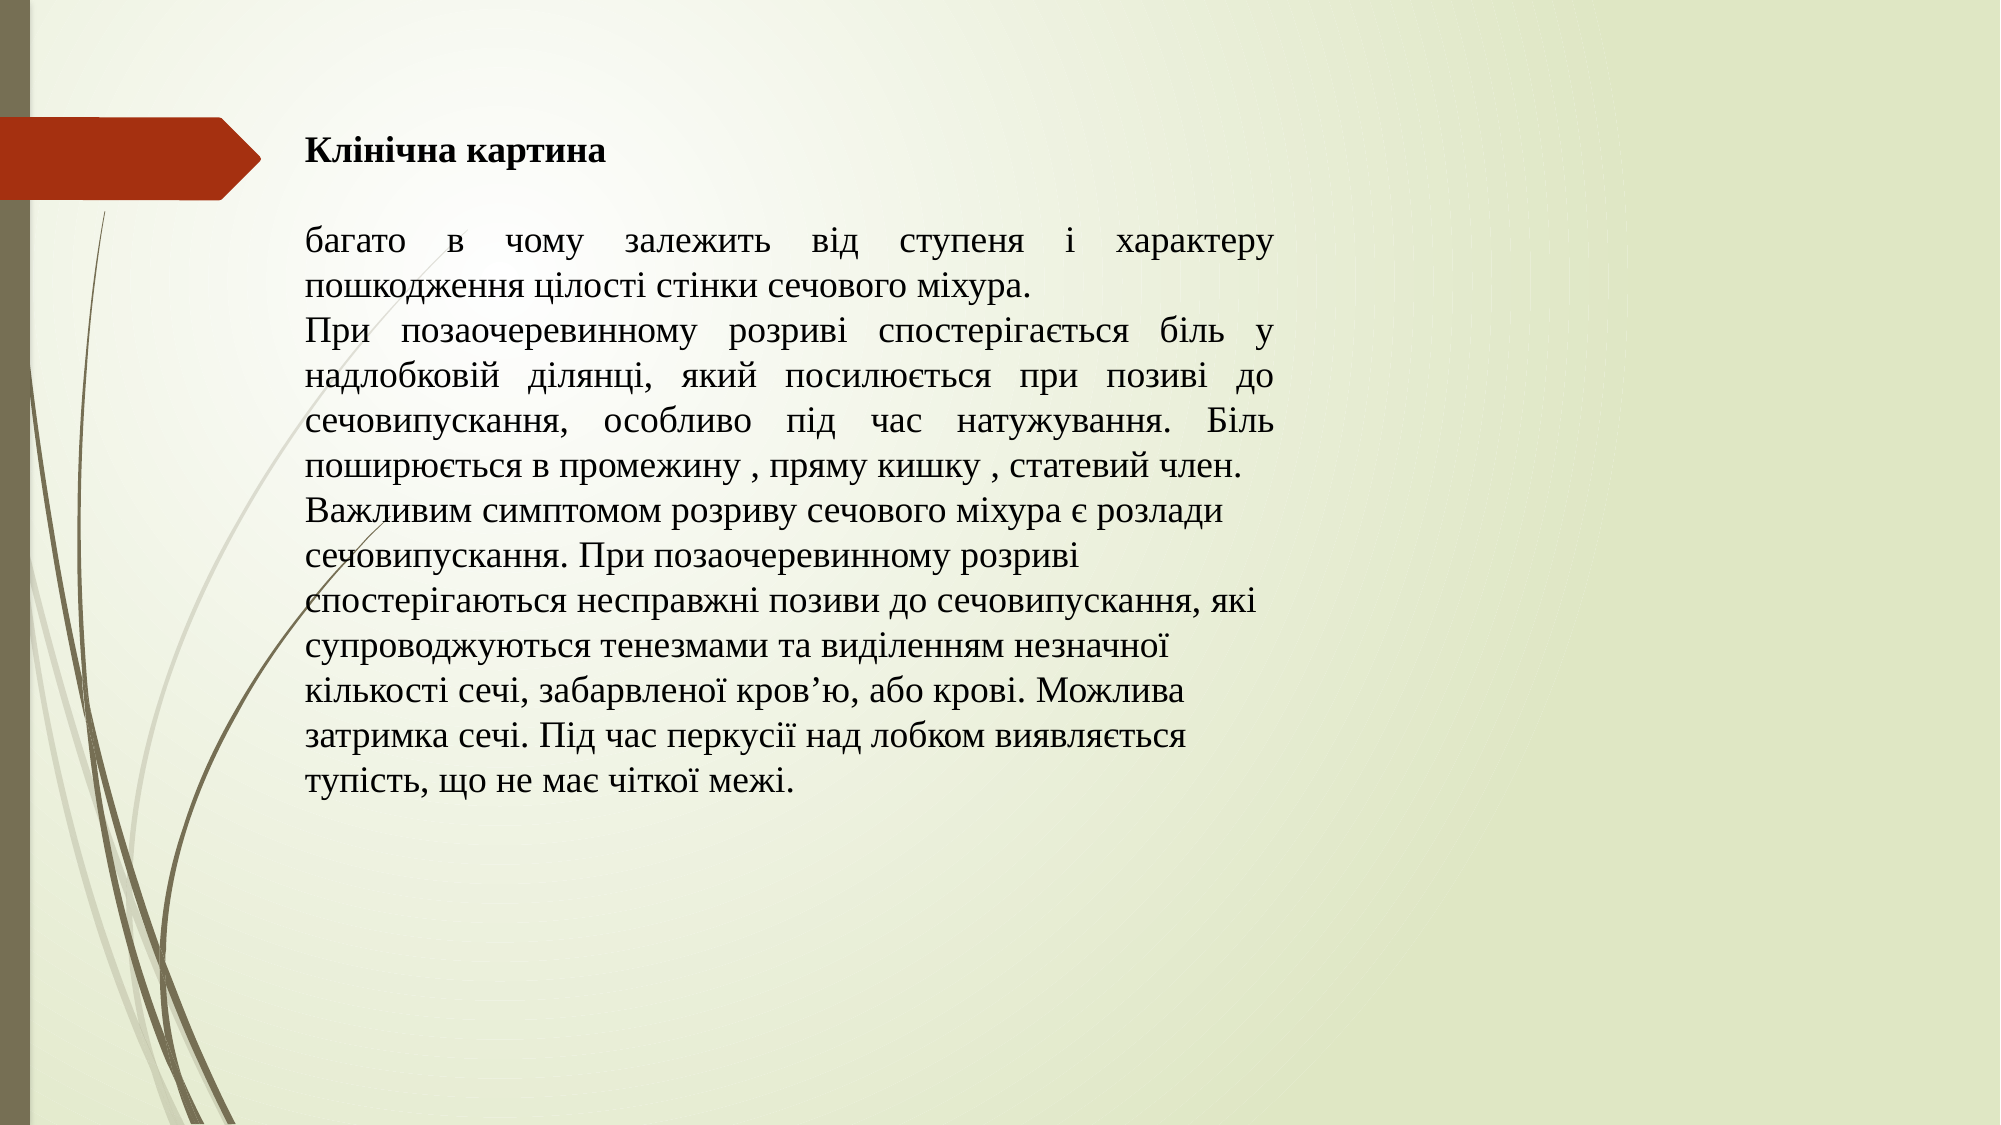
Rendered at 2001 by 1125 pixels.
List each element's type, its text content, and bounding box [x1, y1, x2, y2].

text_box Клінічна картина багато в чому залежить від ступеня і характеру пошкодження цілості стінки сечового міхура. При позаочеревинному розриві спостерігається біль у надлобковій ділянці, який посилюється при позиві до сечовипускання, особливо під час натужування. Біль поширюється в промежину , пряму кишку , статевий член. Важливим симптомом розриву сечового міхура є розлади сечовипускання. При позаочеревинному розриві спостерігаються несправжні позиви до сечовипускання, які супроводжуються тенезмами та виділенням незначної кількості сечі, забарвленої кров’ю, або крові. Можлива затримка сечі. Під час перкусії над лобком виявляється тупість, що не має чіткої межі. [290, 118, 1290, 808]
